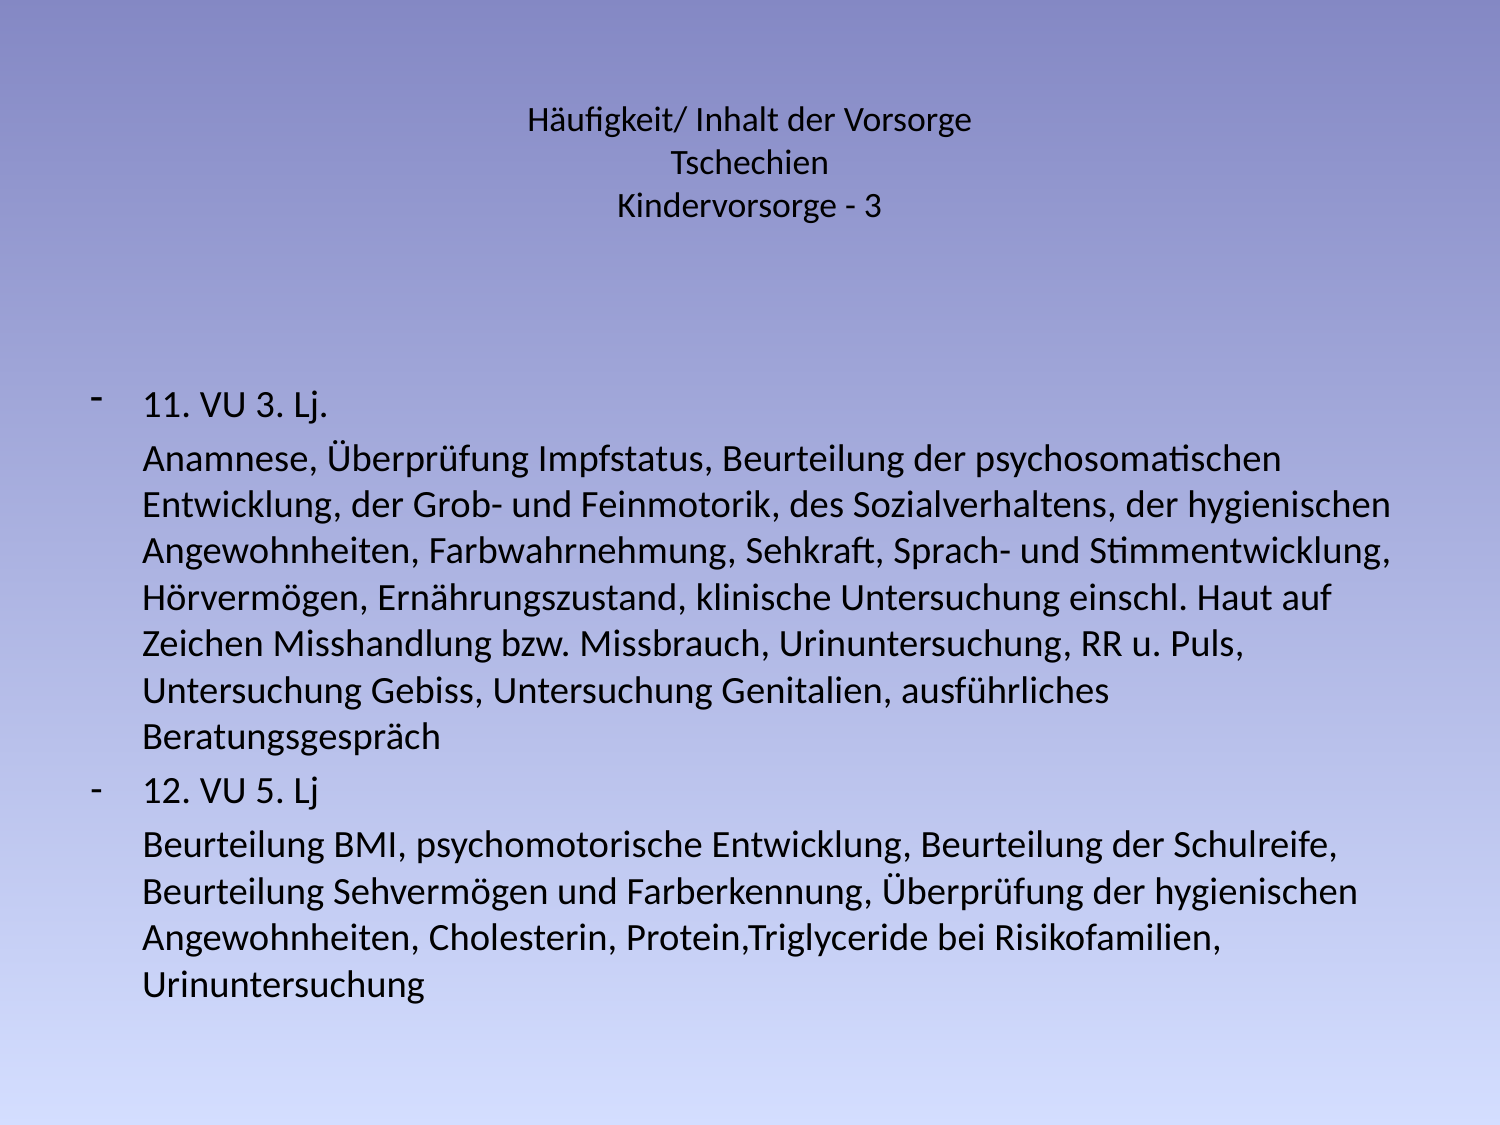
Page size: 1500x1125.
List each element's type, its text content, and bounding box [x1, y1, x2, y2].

title Häufigkeit/ Inhalt der Vorsorge Tschechien Kindervorsorge - 3 [75, 45, 1425, 233]
list 11. VU 3. Lj. Anamnese, Überprüfung Impfstatus, Beurteilung der psychosomatischen Entwicklung, der Grob- und Feinmotorik, des Sozialverhaltens, der hygienischen Angewohnheiten, Farbwahrnehmung, Sehkraft, Sprach- und Stimmentwicklung, Hörvermögen, Ernährungszustand, klinische Untersuchung einschl. Haut auf Zeichen Misshandlung bzw. Missbrauch, Urinuntersuchung, RR u. Puls, Untersuchung Gebiss, Untersuchung Genitalien, ausführliches Beratungsgespräch 12. VU 5. Lj Beurteilung BMI, psychomotorische Entwicklung, Beurteilung der Schulreife, Beurteilung Sehvermögen und Farberkennung, Überprüfung der hygienischen Angewohnheiten, Cholesterin, Protein,Triglyceride bei Risikofamilien, Urinuntersuchung [75, 262, 1425, 1071]
